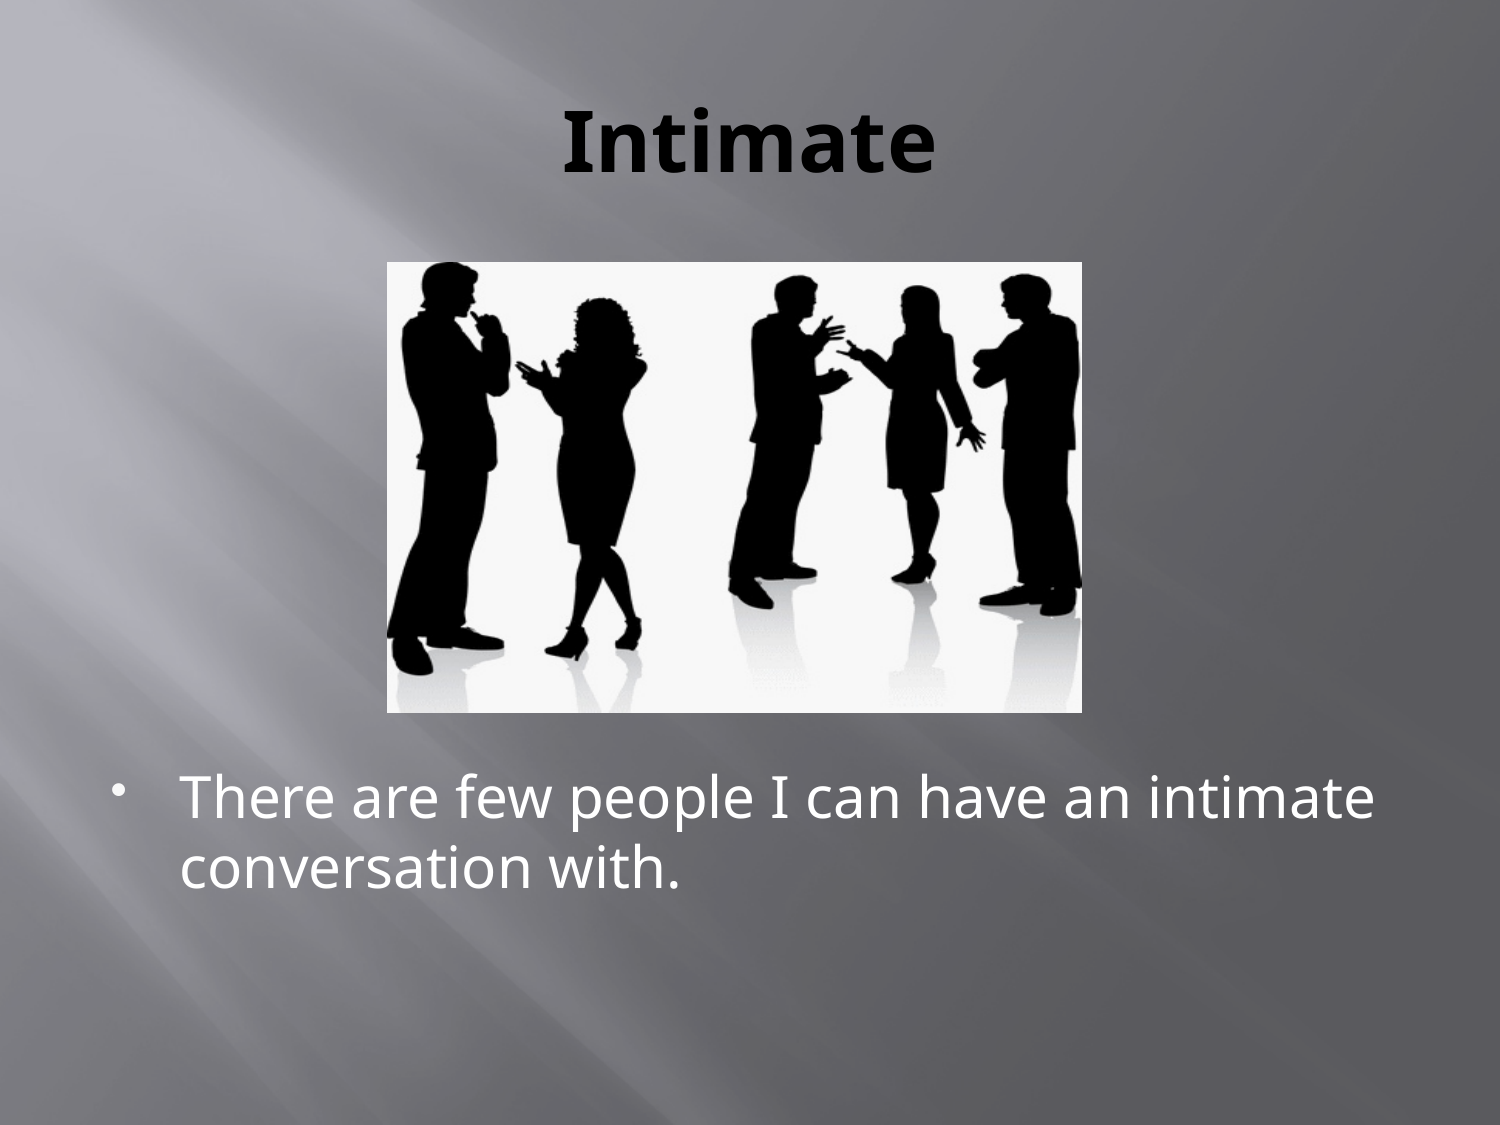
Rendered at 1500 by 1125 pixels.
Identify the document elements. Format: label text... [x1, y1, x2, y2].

picture [387, 262, 1082, 713]
title Intimate [75, 45, 1425, 233]
list There are few people I can have an intimate conversation with. [75, 262, 1425, 1035]
